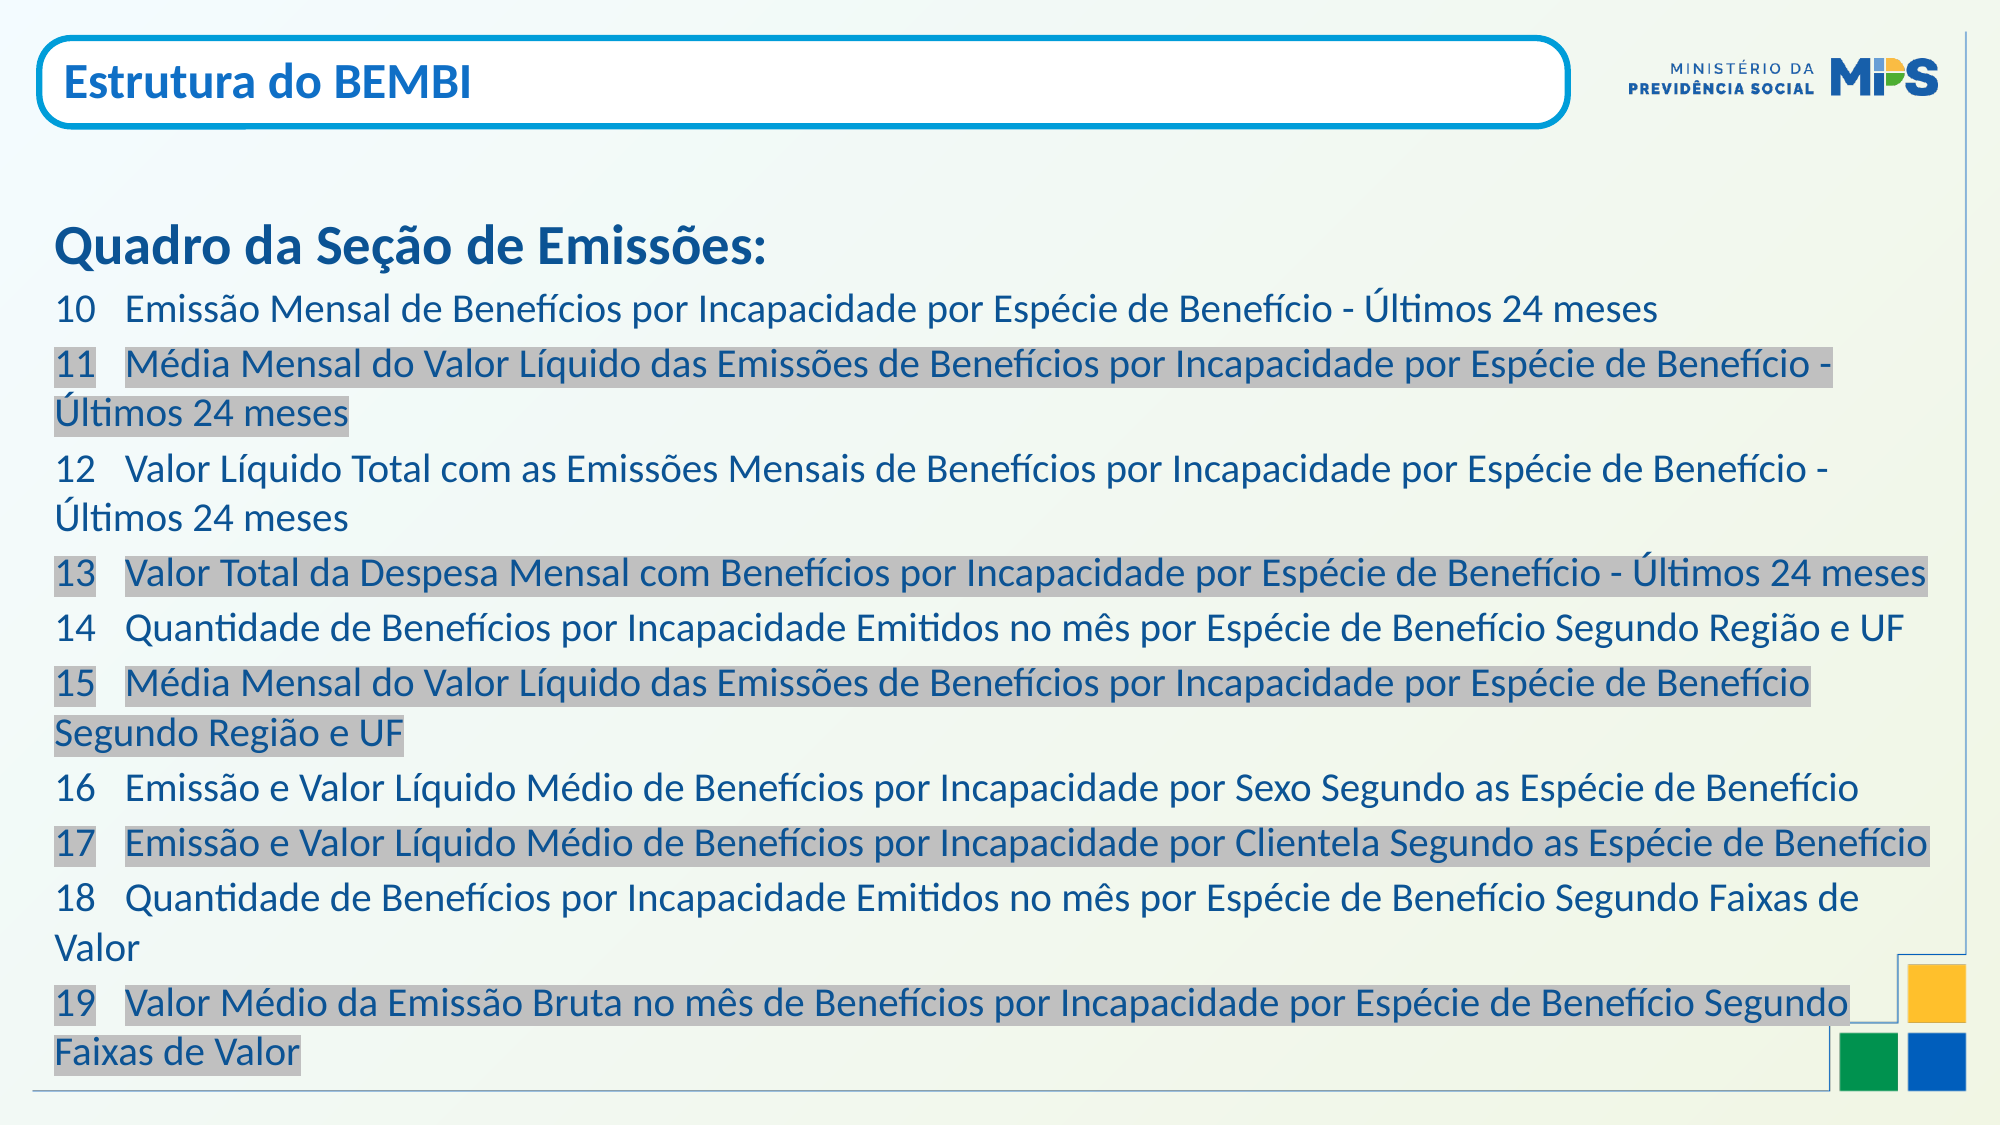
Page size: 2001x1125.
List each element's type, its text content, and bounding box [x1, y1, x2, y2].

picture [0, 0, 2000, 1125]
text_box Quadro da Seção de Emissões: 10 Emissão Mensal de Benefícios por Incapacidade por Espécie de Benefício - Últimos 24 meses 11 Média Mensal do Valor Líquido das Emissões de Benefícios por Incapacidade por Espécie de Benefício - Últimos 24 meses 12 Valor Líquido Total com as Emissões Mensais de Benefícios por Incapacidade por Espécie de Benefício - Últimos 24 meses 13 Valor Total da Despesa Mensal com Benefícios por Incapacidade por Espécie de Benefício - Últimos 24 meses 14 Quantidade de Benefícios por Incapacidade Emitidos no mês por Espécie de Benefício Segundo Região e UF 15 Média Mensal do Valor Líquido das Emissões de Benefícios por Incapacidade por Espécie de Benefício Segundo Região e UF 16 Emissão e Valor Líquido Médio de Benefícios por Incapacidade por Sexo Segundo as Espécie de Benefício 17 Emissão e Valor Líquido Médio de Benefícios por Incapacidade por Clientela Segundo as Espécie de Benefício 18 Quantidade de Benefícios por Incapacidade Emitidos no mês por Espécie de Benefício Segundo Faixas de Valor 19 Valor Médio da Emissão Bruta no mês de Benefícios por Incapacidade por Espécie de Benefício Segundo Faixas de Valor [46, 198, 1962, 1095]
text_box Estrutura do BEMBI [37, 35, 1570, 129]
